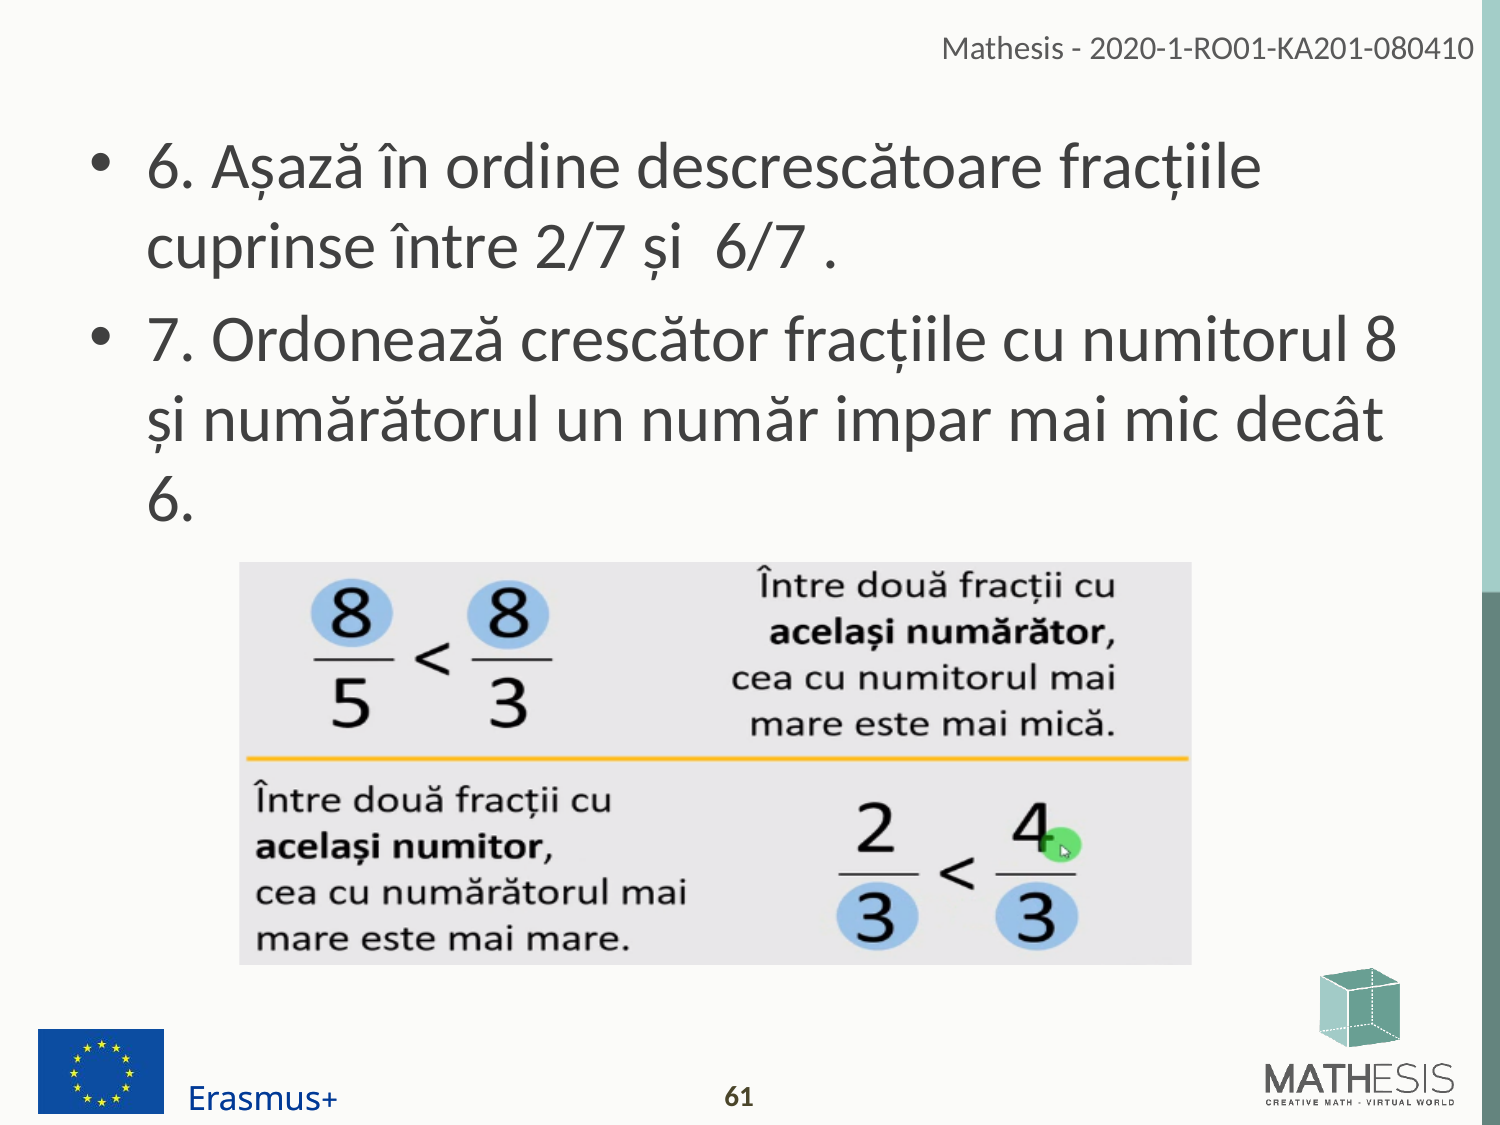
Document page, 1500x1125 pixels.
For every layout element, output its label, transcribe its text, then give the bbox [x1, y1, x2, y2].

picture [239, 562, 1192, 965]
picture [38, 1029, 164, 1114]
list 6. Așază în ordine descrescătoare fracțiile cuprinse între 2/7 și 6/7 . 7. Ordonează crescător fracțiile cu numitorul 8 și numărătorul un număr impar mai mic decât 6. [75, 114, 1425, 1005]
